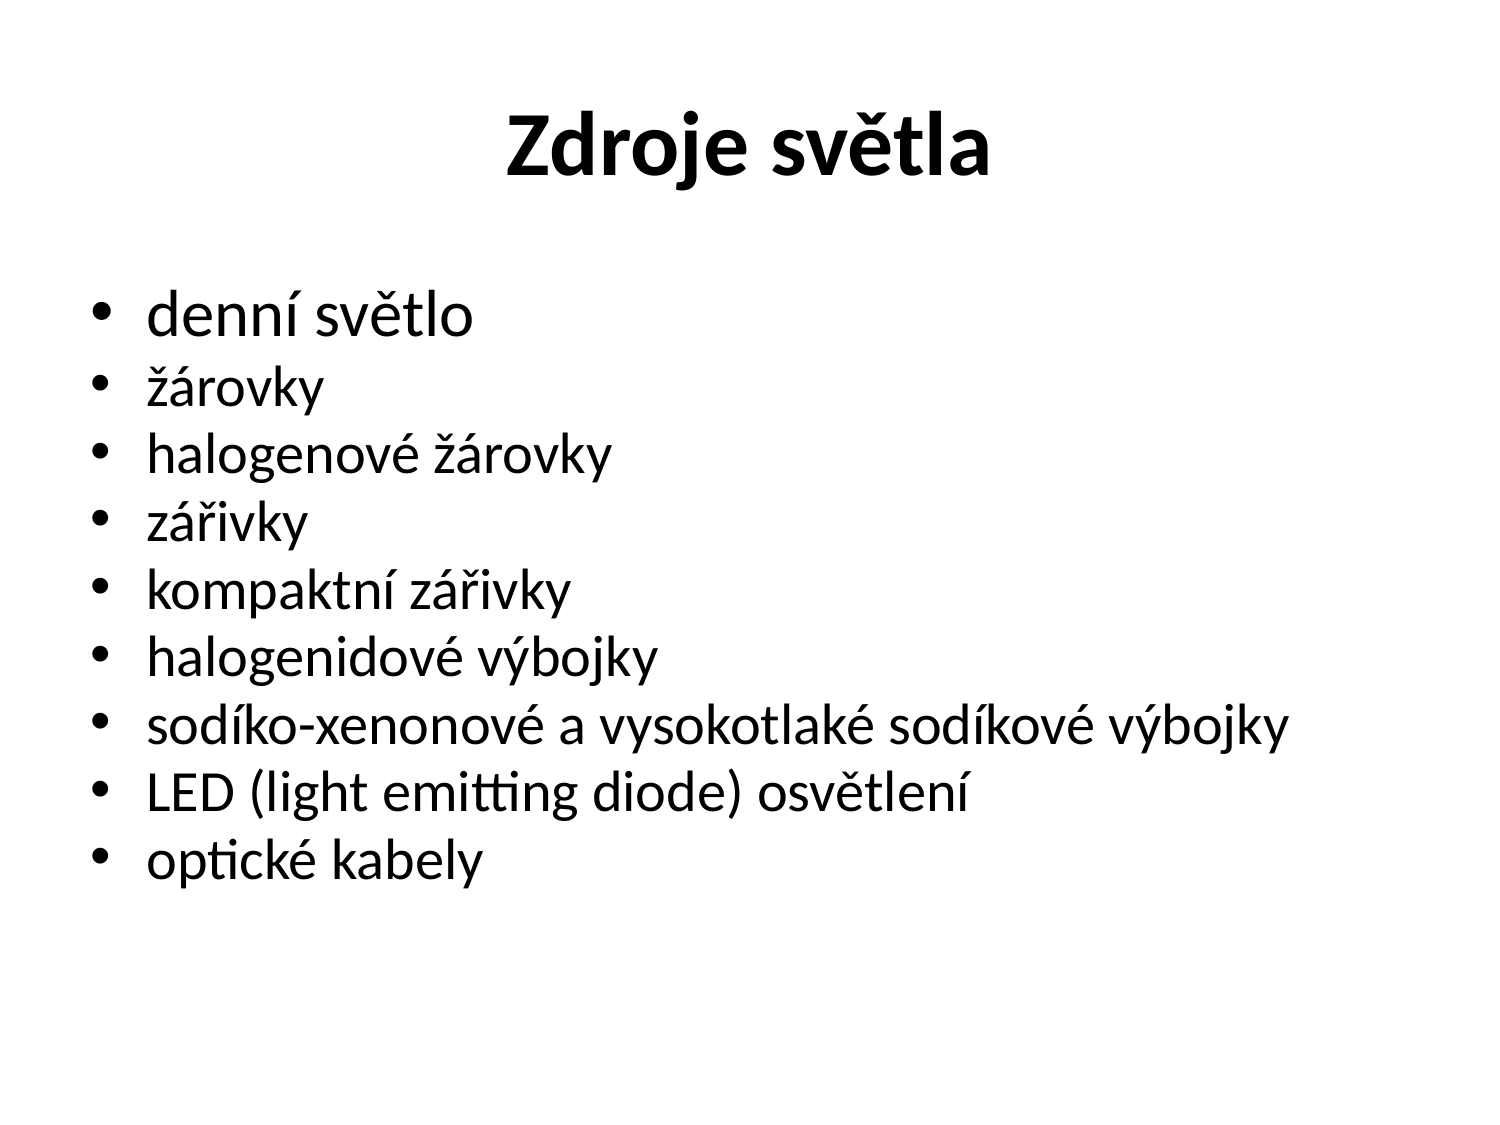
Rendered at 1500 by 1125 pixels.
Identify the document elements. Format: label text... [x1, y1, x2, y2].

list denní světlo žárovky halogenové žárovky zářivky kompaktní zářivky halogenidové výbojky sodíko-xenonové a vysokotlaké sodíkové výbojky LED (light emitting diode) osvětlení optické kabely [75, 262, 1425, 1005]
title Zdroje světla [75, 45, 1425, 233]
